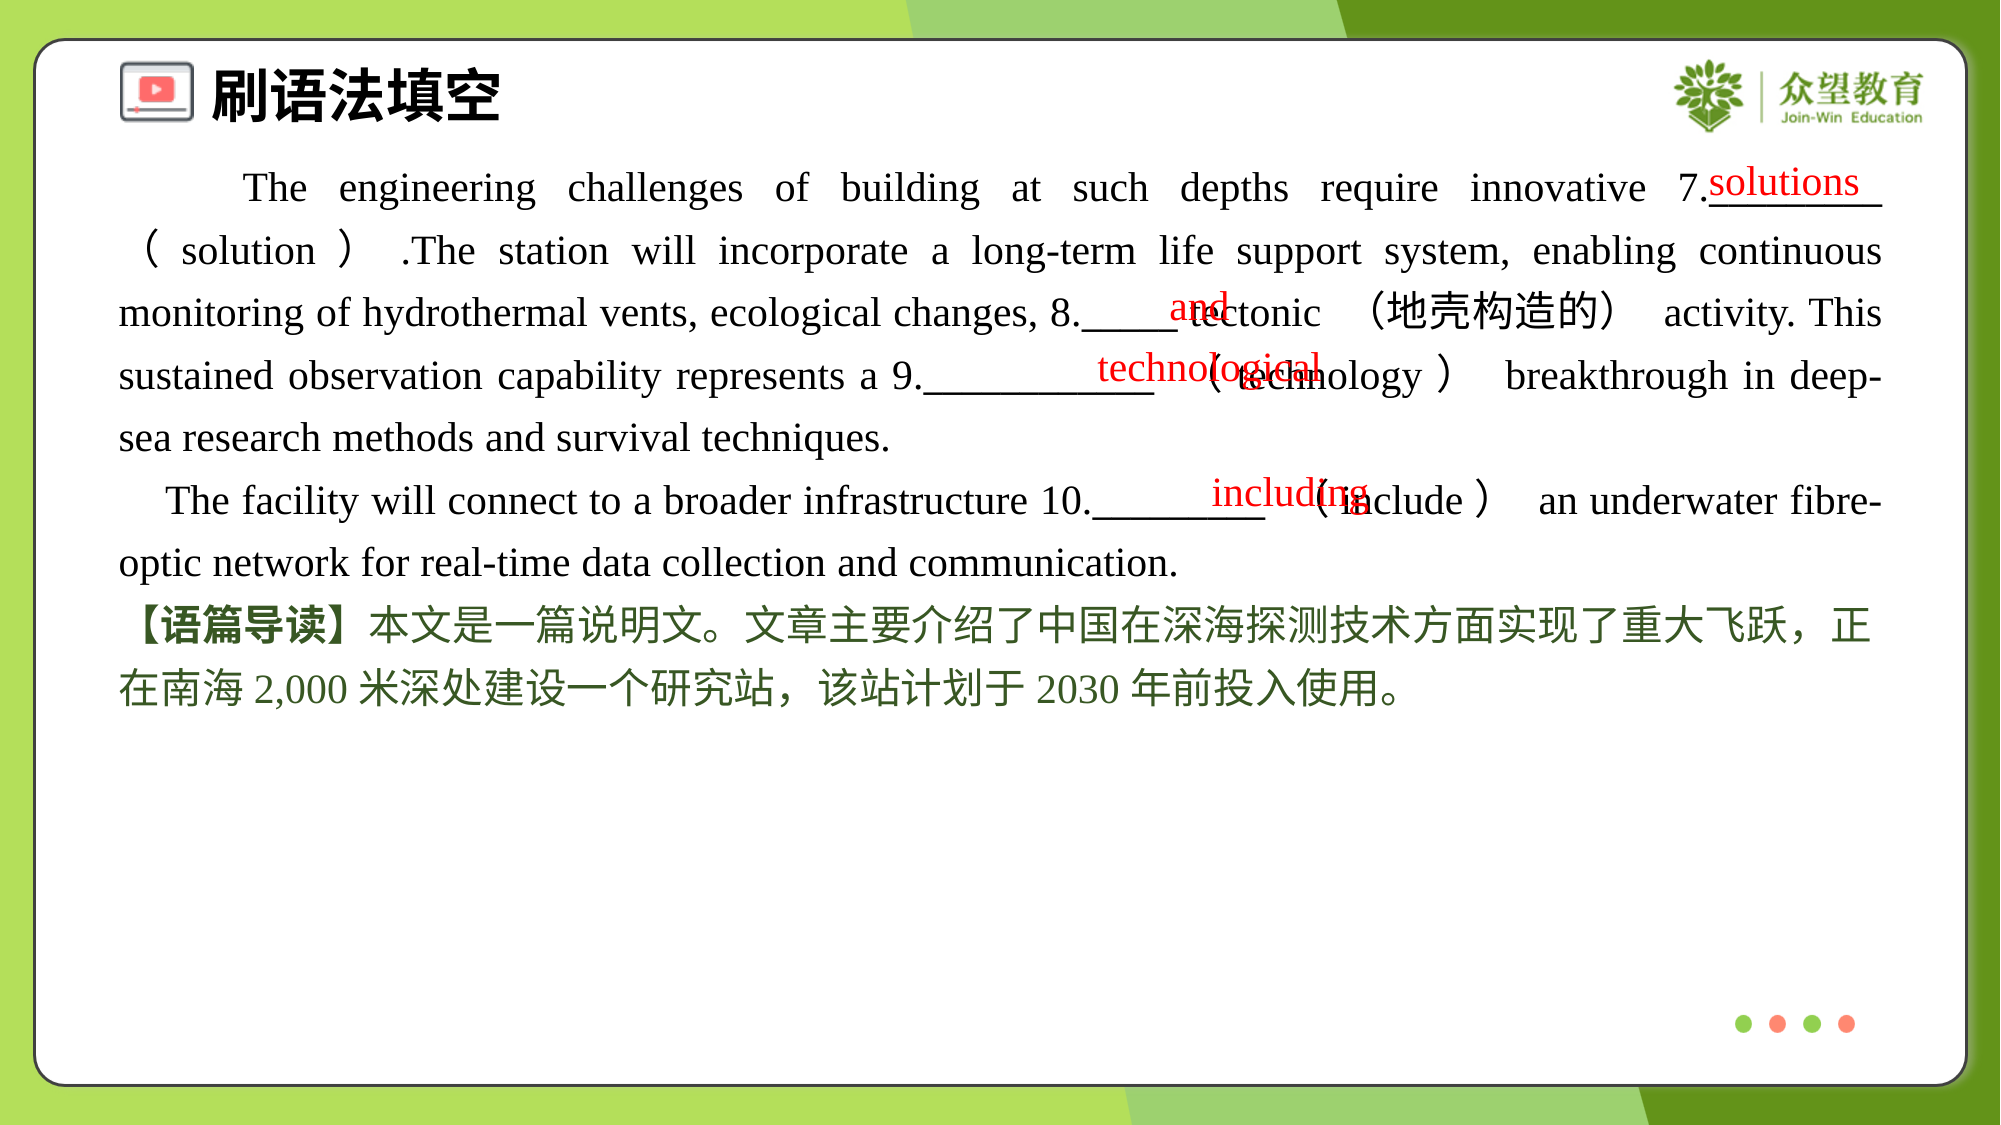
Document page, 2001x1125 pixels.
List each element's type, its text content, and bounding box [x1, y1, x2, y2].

text_box and [1164, 266, 1235, 324]
text_box technological [1093, 326, 1327, 385]
text_box including [1207, 451, 1374, 510]
text_box solutions [1704, 141, 1865, 199]
text_box The engineering challenges of building at such depths require innovative 7._________ （solution）.The station will incorporate a long-term life support system, enabling continuous monitoring of hydrothermal vents, ecological changes, 8._____ tectonic （地壳构造的） activity. This sustained observation capability represents a 9.____________ （technology） breakthrough in deep-sea research methods and survival techniques. The facility will connect to a broader infrastructure 10._________ （include） an underwater fibre-optic network for real-time data collection and communication. [118, 147, 1883, 580]
text_box 【语篇导读】本文是一篇说明文。文章主要介绍了中国在深海探测技术方面实现了重大飞跃，正在南海2,000米深处建设一个研究站，该站计划于2030年前投入使用。 [118, 586, 1883, 707]
picture [0, 0, 2000, 1125]
